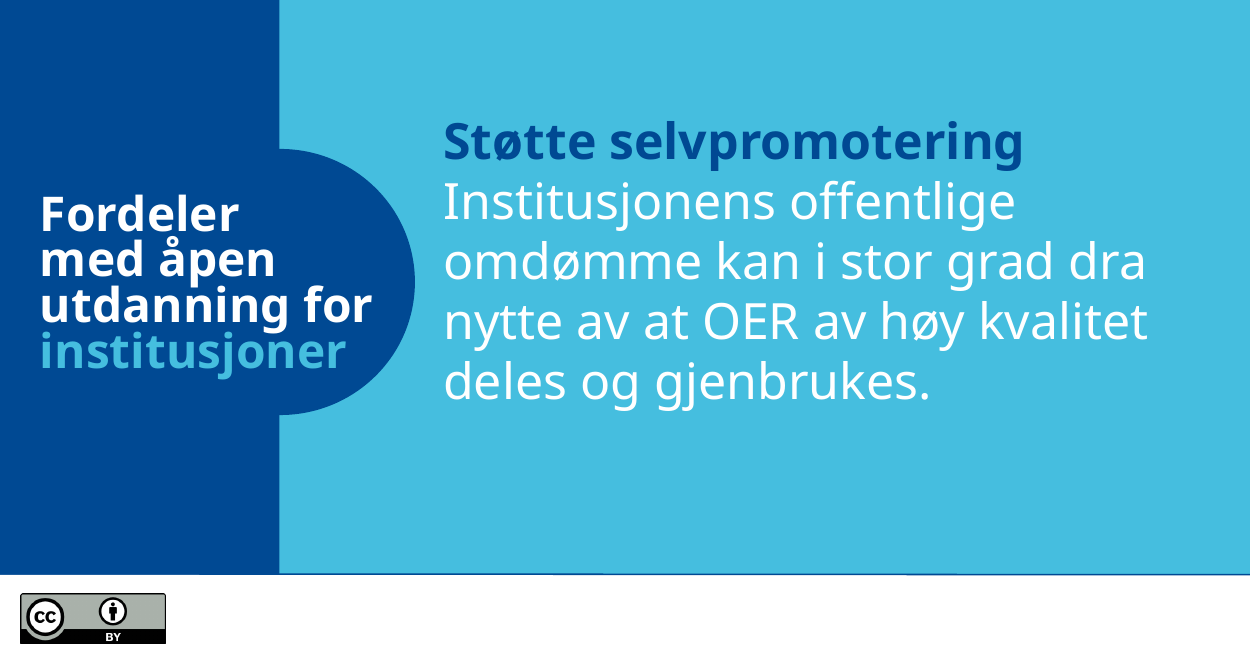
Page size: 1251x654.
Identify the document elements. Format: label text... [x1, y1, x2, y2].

text_box Støtte selvpromotering Institusjonens offentlige omdømme kan i stor grad dra nytte av at OER av høy kvalitet deles og gjenbrukes. [428, 94, 1178, 425]
text_box [195, 148, 366, 179]
picture [20, 592, 166, 645]
text_box [0, 0, 280, 573]
text_box Fordeler med åpen utdanning for institusjoner [24, 179, 420, 393]
text_box [0, 582, 1250, 654]
text_box [206, 393, 355, 416]
